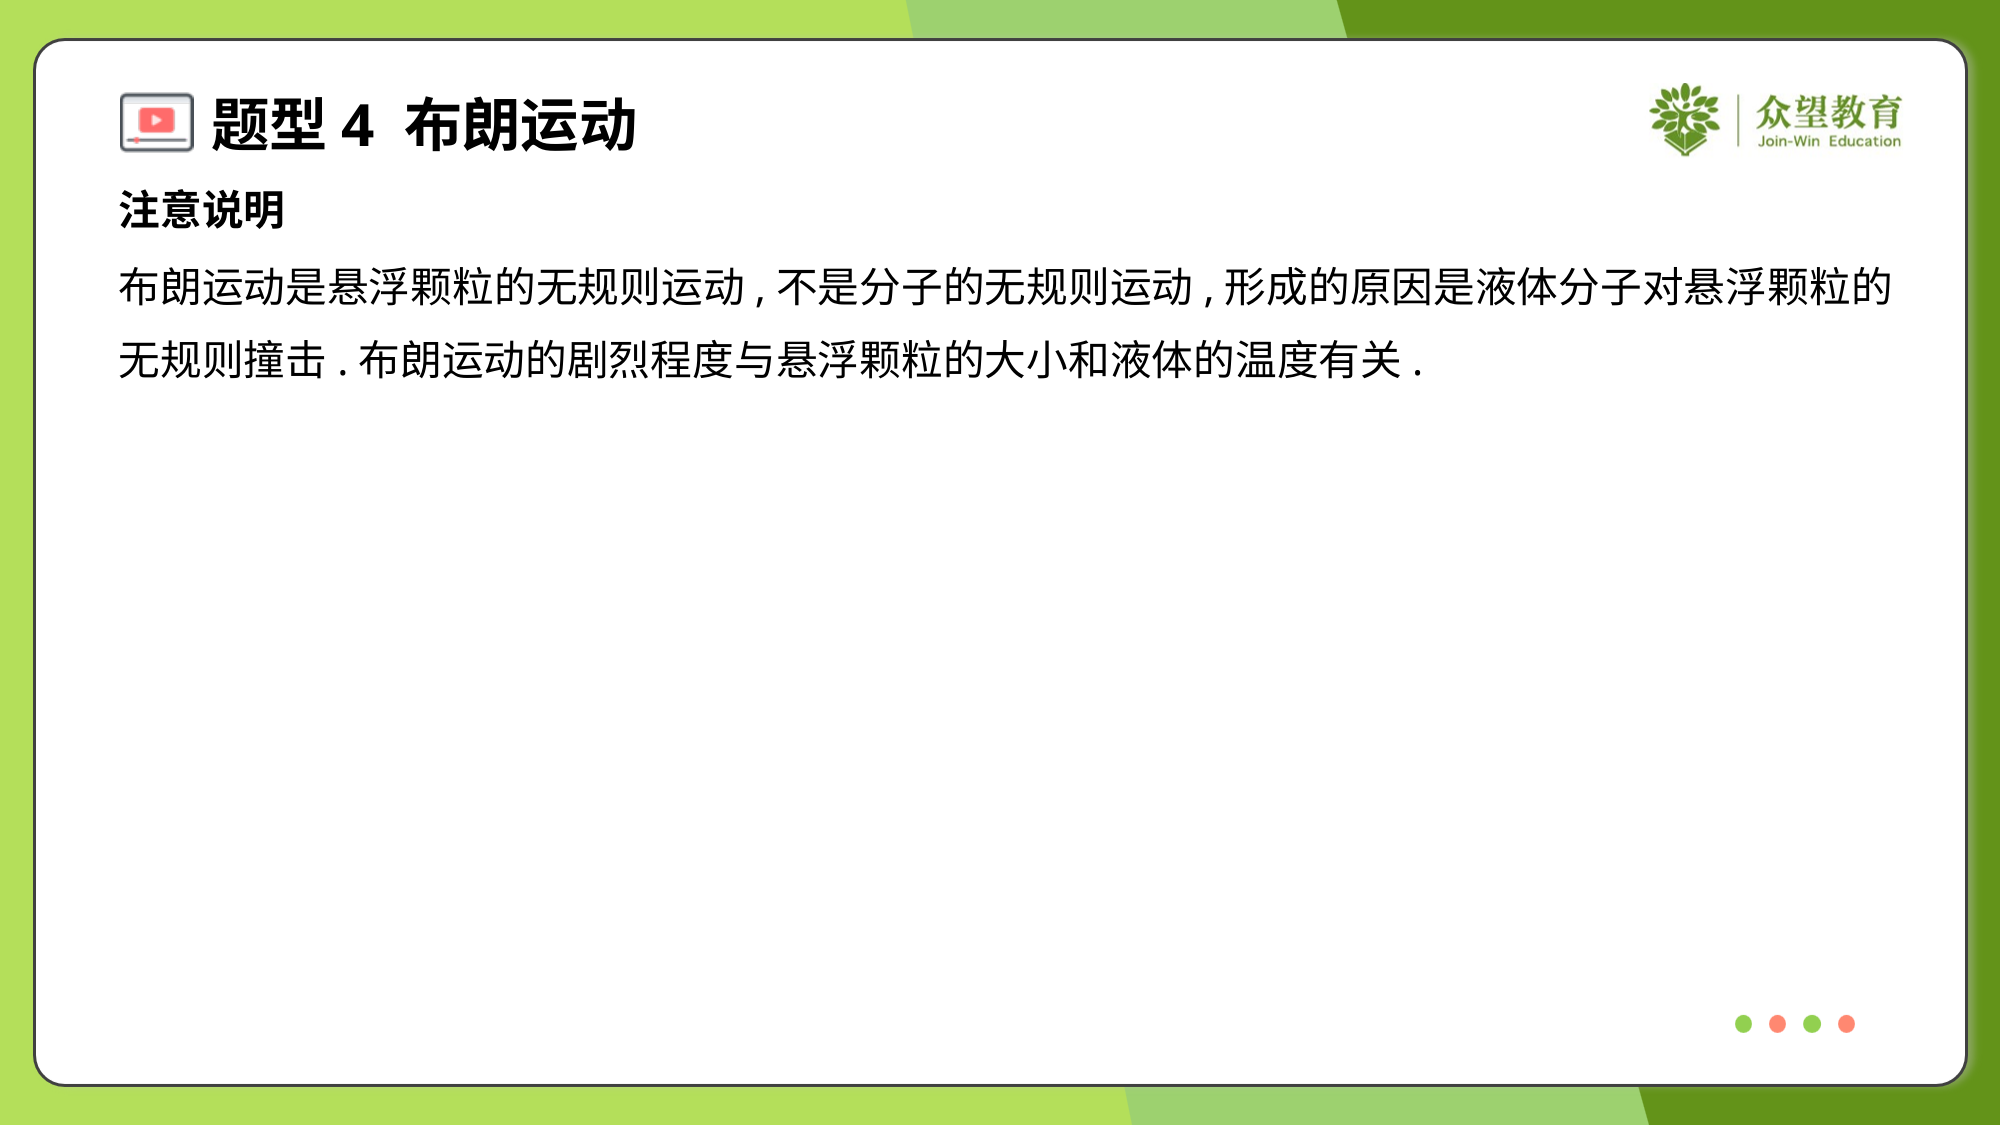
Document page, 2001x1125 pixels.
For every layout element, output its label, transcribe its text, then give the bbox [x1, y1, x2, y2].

picture [0, 0, 2000, 1125]
text_box 注意说明 布朗运动是悬浮颗粒的无规则运动,不是分子的无规则运动,形成的原因是液体分子对悬浮颗粒的 无规则撞击.布朗运动的剧烈程度与悬浮颗粒的大小和液体的温度有关. [118, 158, 1883, 377]
